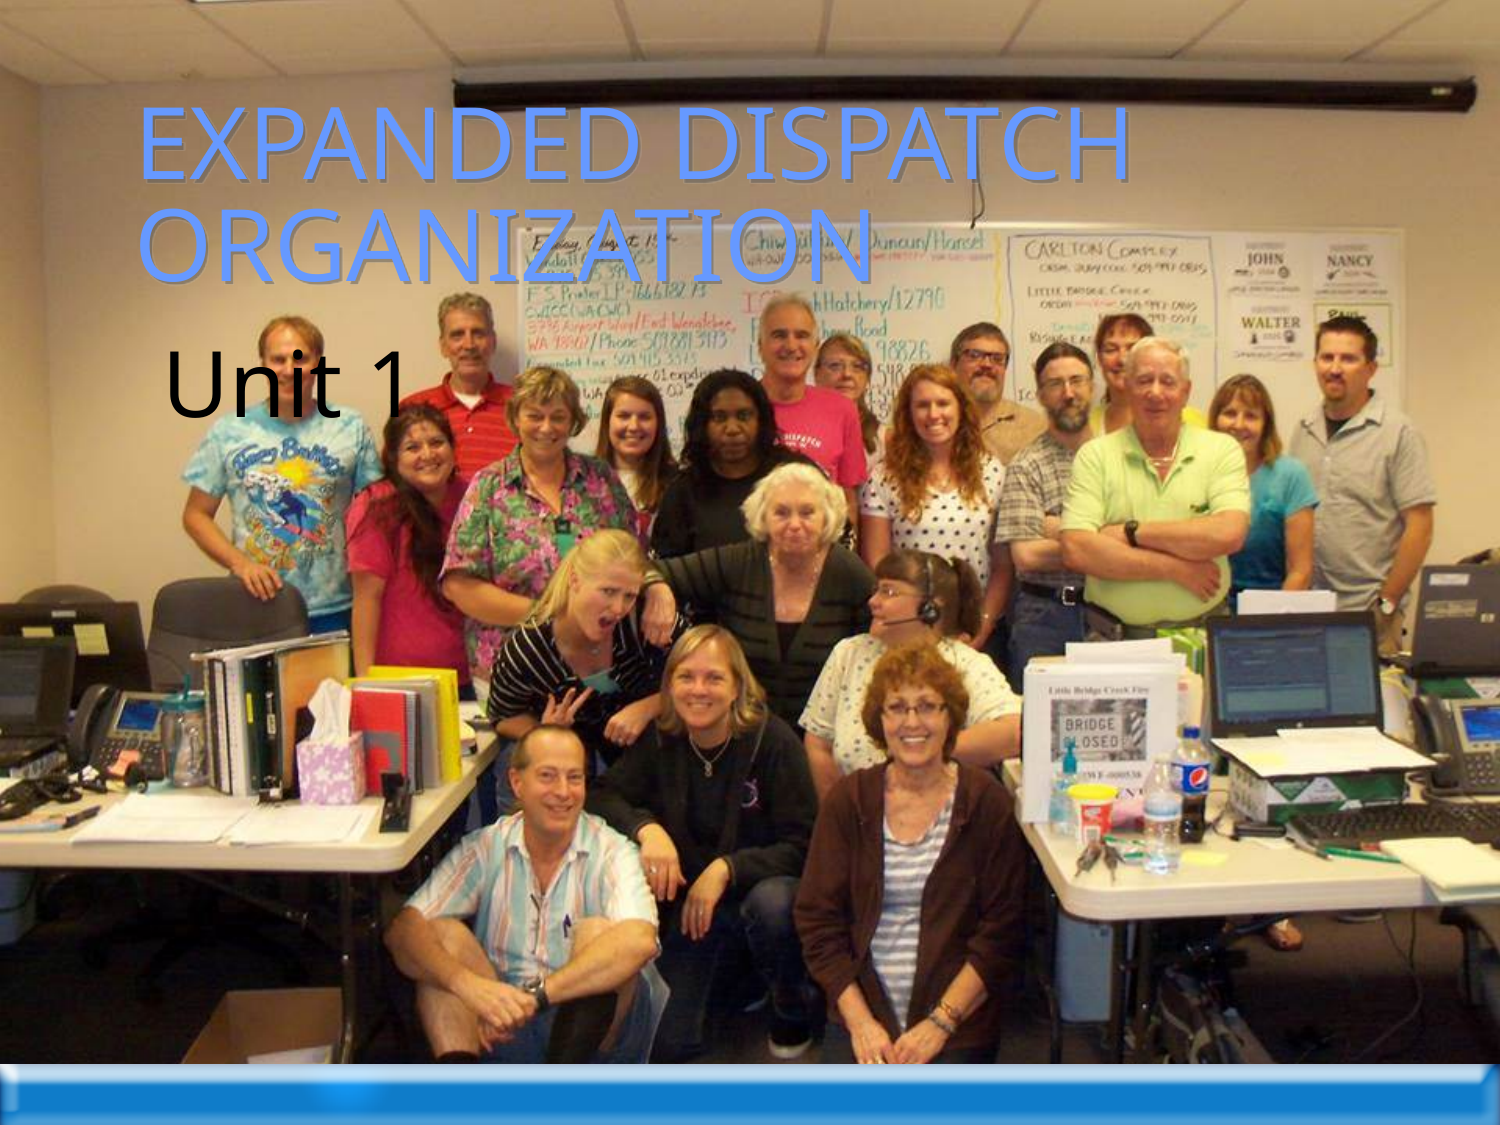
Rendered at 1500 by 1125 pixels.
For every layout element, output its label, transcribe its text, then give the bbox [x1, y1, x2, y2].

text_box EXPANDED DISPATCH ORGANIZATION [119, 36, 1382, 364]
picture [0, 0, 1500, 1125]
text_box Unit 1 [147, 369, 435, 443]
